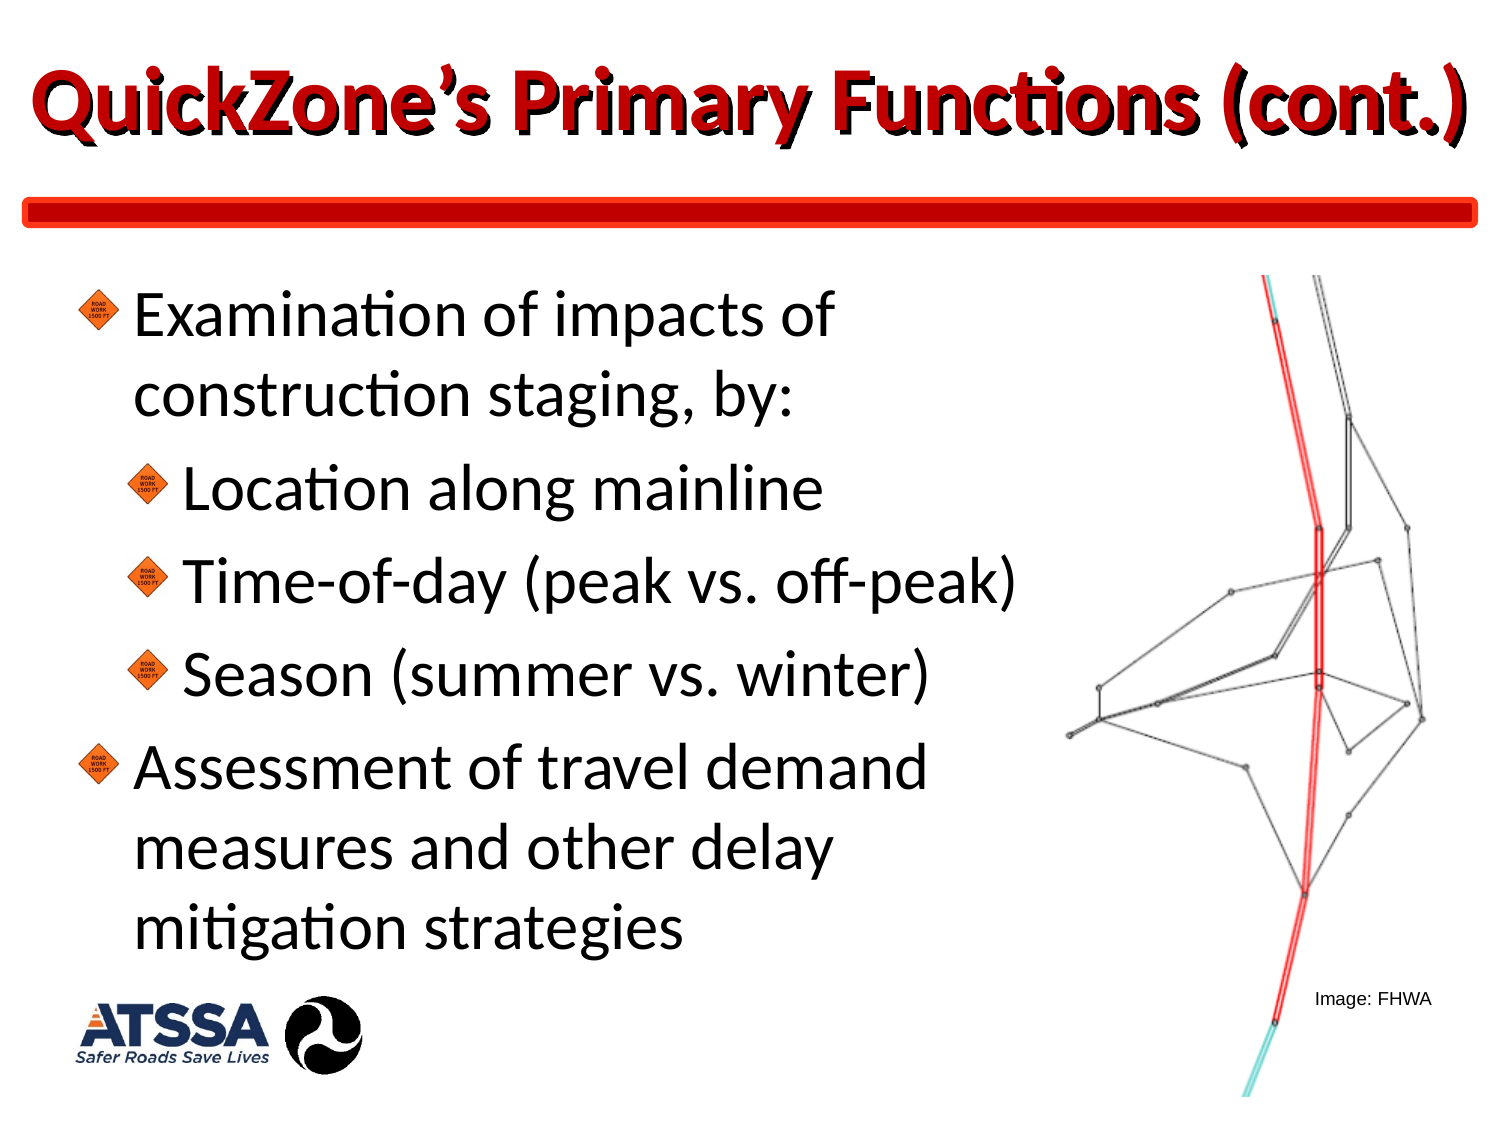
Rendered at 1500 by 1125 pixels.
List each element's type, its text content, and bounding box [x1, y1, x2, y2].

picture [75, 1003, 269, 1063]
title QuickZone’s Primary Functions (cont.) [0, 0, 1500, 188]
picture [126, 648, 169, 691]
list Examination of impacts of construction staging, by: Location along mainline Time-of-day (peak vs. off-peak) Season (summer vs. winter) Assessment of travel demand measures and other delay mitigation strategies [62, 262, 1051, 976]
text_box Image: FHWA [1299, 979, 1488, 1017]
picture [276, 989, 370, 1077]
picture [77, 288, 120, 331]
picture [832, 275, 1500, 1097]
picture [77, 742, 120, 785]
picture [126, 462, 169, 505]
picture [126, 555, 169, 598]
